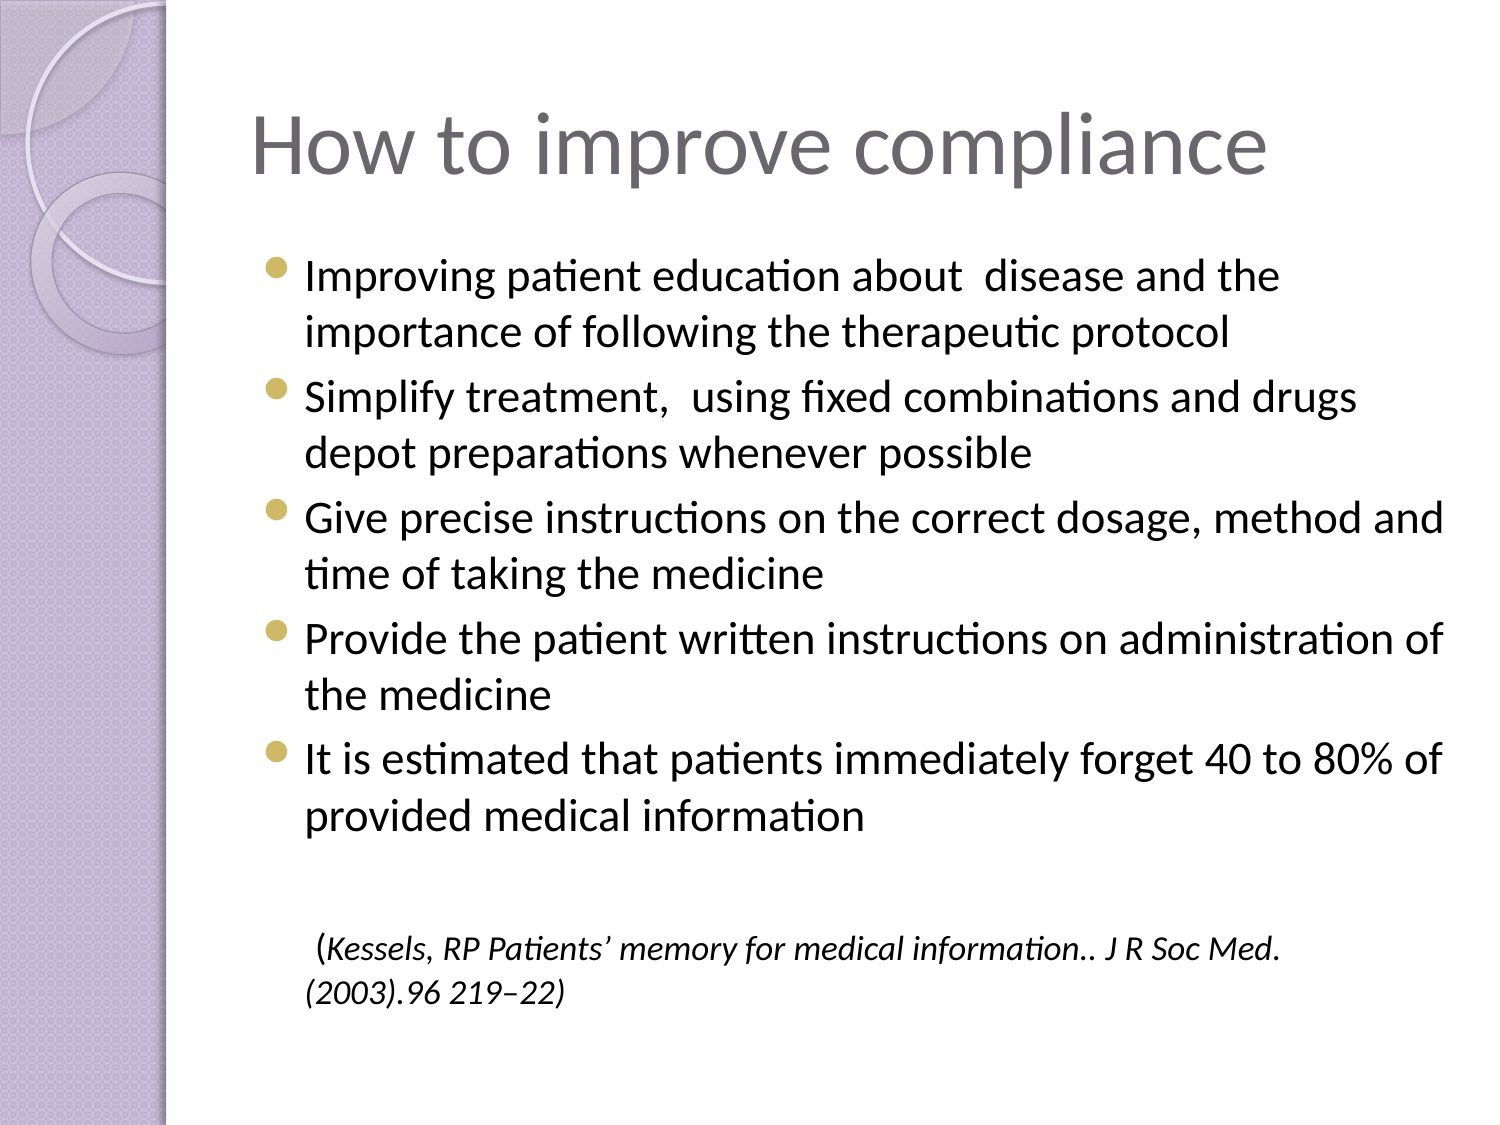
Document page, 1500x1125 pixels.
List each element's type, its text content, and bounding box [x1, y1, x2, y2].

title How to improve compliance [235, 45, 1466, 233]
list Improving patient education about disease and the importance of following the therapeutic protocol Simplify treatment, using fixed combinations and drugs depot preparations whenever possible Give precise instructions on the correct dosage, method and time of taking the medicine Provide the patient written instructions on administration of the medicine It is estimated that patients immediately forget 40 to 80% of provided medical information (Kessels, RP Patients’ memory for medical information.. J R Soc Med. (2003).96 219–22) [235, 237, 1466, 1025]
